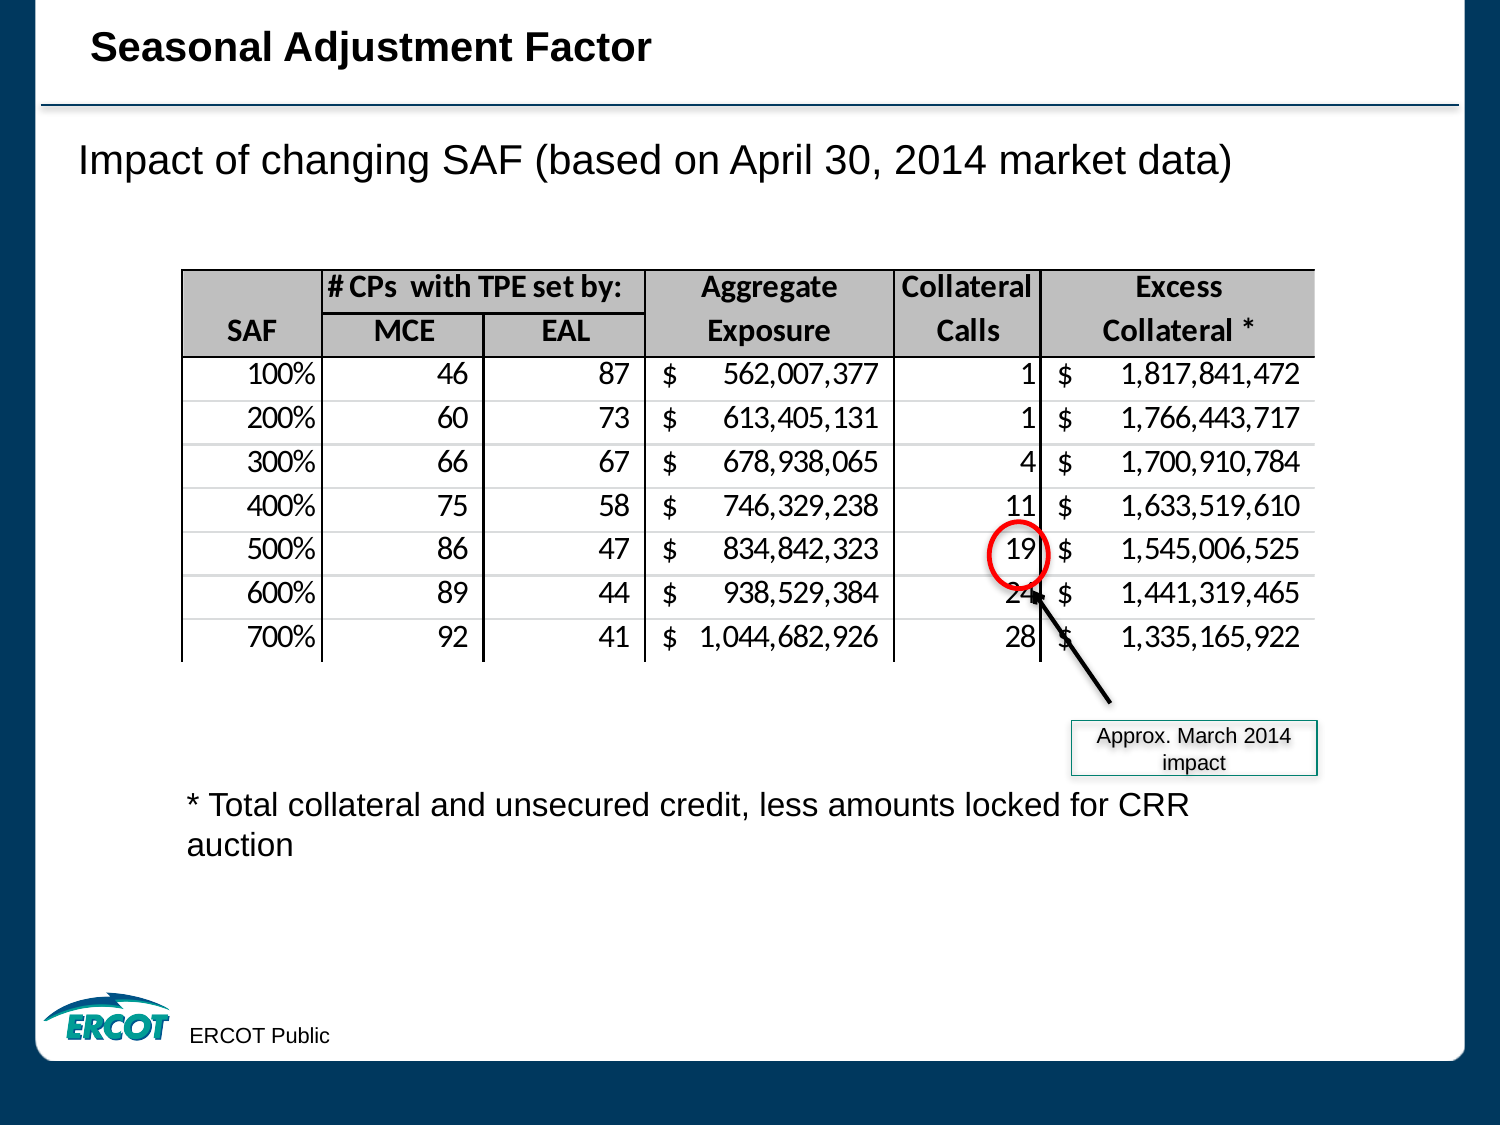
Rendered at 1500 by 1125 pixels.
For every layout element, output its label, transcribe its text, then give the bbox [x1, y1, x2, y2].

list Impact of changing SAF (based on April 30, 2014 market data) [63, 125, 1425, 244]
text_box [1032, 589, 1111, 704]
text_box Approx. March 2014 impact [1071, 720, 1318, 776]
picture [40, 988, 174, 1045]
title Seasonal Adjustment Factor [75, 0, 1425, 89]
picture [180, 268, 1318, 665]
text_box ERCOT Public [174, 988, 1302, 1056]
text_box * Total collateral and unsecured credit, less amounts locked for CRR auction [171, 775, 1321, 894]
